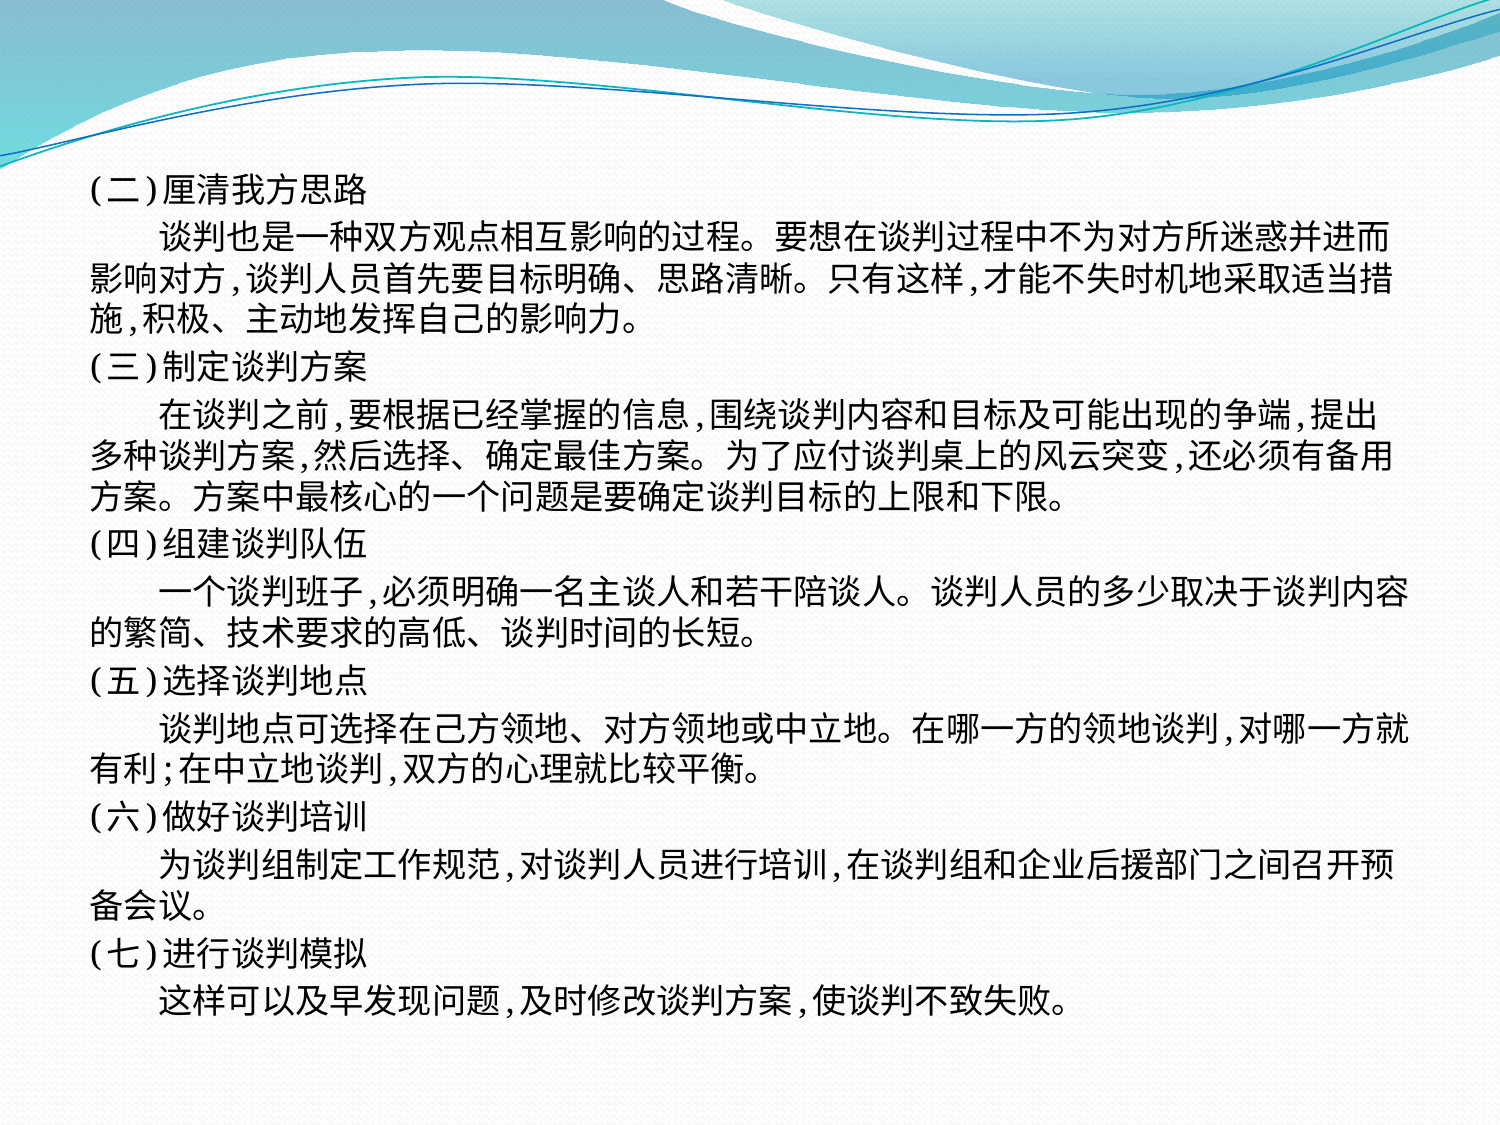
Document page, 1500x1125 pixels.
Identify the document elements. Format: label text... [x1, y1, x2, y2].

list (二)厘清我方思路 谈判也是一种双方观点相互影响的过程。要想在谈判过程中不为对方所迷惑并进而影响对方,谈判人员首先要目标明确、思路清晰。只有这样,才能不失时机地采取适当措施,积极、主动地发挥自己的影响力。 (三)制定谈判方案 在谈判之前,要根据已经掌握的信息,围绕谈判内容和目标及可能出现的争端,提出多种谈判方案,然后选择、确定最佳方案。为了应付谈判桌上的风云突变,还必须有备用方案。方案中最核心的一个问题是要确定谈判目标的上限和下限。 (四)组建谈判队伍 一个谈判班子,必须明确一名主谈人和若干陪谈人。谈判人员的多少取决于谈判内容的繁简、技术要求的高低、谈判时间的长短。 (五)选择谈判地点 谈判地点可选择在己方领地、对方领地或中立地。在哪一方的领地谈判,对哪一方就有利;在中立地谈判,双方的心理就比较平衡。 (六)做好谈判培训 为谈判组制定工作规范,对谈判人员进行培训,在谈判组和企业后援部门之间召开预备会议。 (七)进行谈判模拟 这样可以及早发现问题,及时修改谈判方案,使谈判不致失败。 [75, 160, 1425, 1038]
